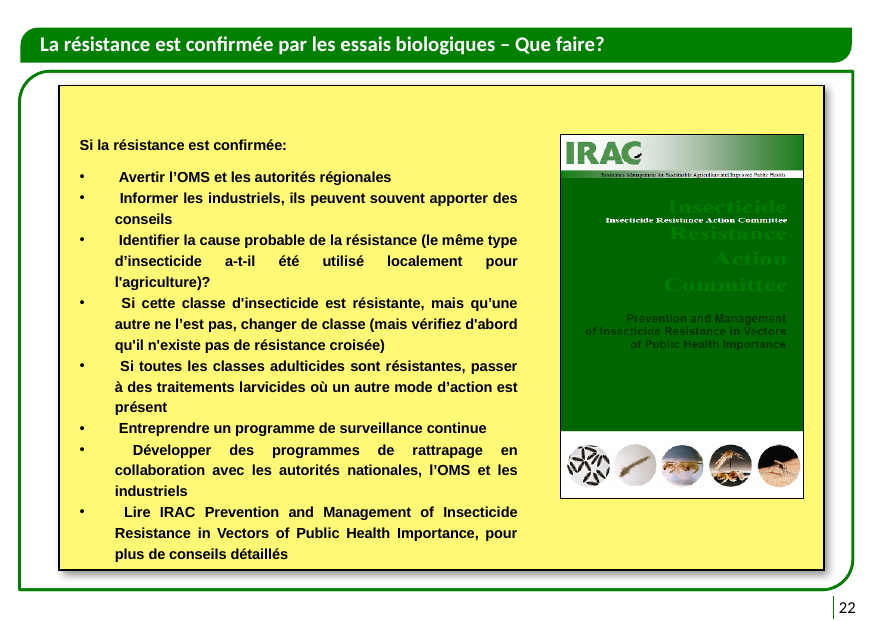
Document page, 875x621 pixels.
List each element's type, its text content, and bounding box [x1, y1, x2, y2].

picture [560, 133, 804, 498]
text_box [17, 69, 855, 592]
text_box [823, 589, 872, 621]
text_box [59, 85, 824, 570]
text_box [18, 30, 840, 65]
text_box Si la résistance est confirmée: Avertir l’OMS et les autorités régionales Informer les industriels, ils peuvent souvent apporter des conseils Identifier la cause probable de la résistance (le même type d’insecticide a-t-il été utilisé localement pour l'agriculture)? Si cette classe d'insecticide est résistante, mais qu’une autre ne l’est pas, changer de classe (mais vérifiez d'abord qu'il n'existe pas de résistance croisée) Si toutes les classes adulticides sont résistantes, passer à des traitements larvicides où un autre mode d’action est présent Entreprendre un programme de surveillance continue Développer des programmes de rattrapage en collaboration avec les autorités nationales, l’OMS et les industriels Lire IRAC Prevention and Management of Insecticide Resistance in Vectors of Public Health Importance, pour plus de conseils détaillés [73, 110, 524, 530]
text_box La résistance est confirmée par les essais biologiques – Que faire? [25, 23, 875, 64]
